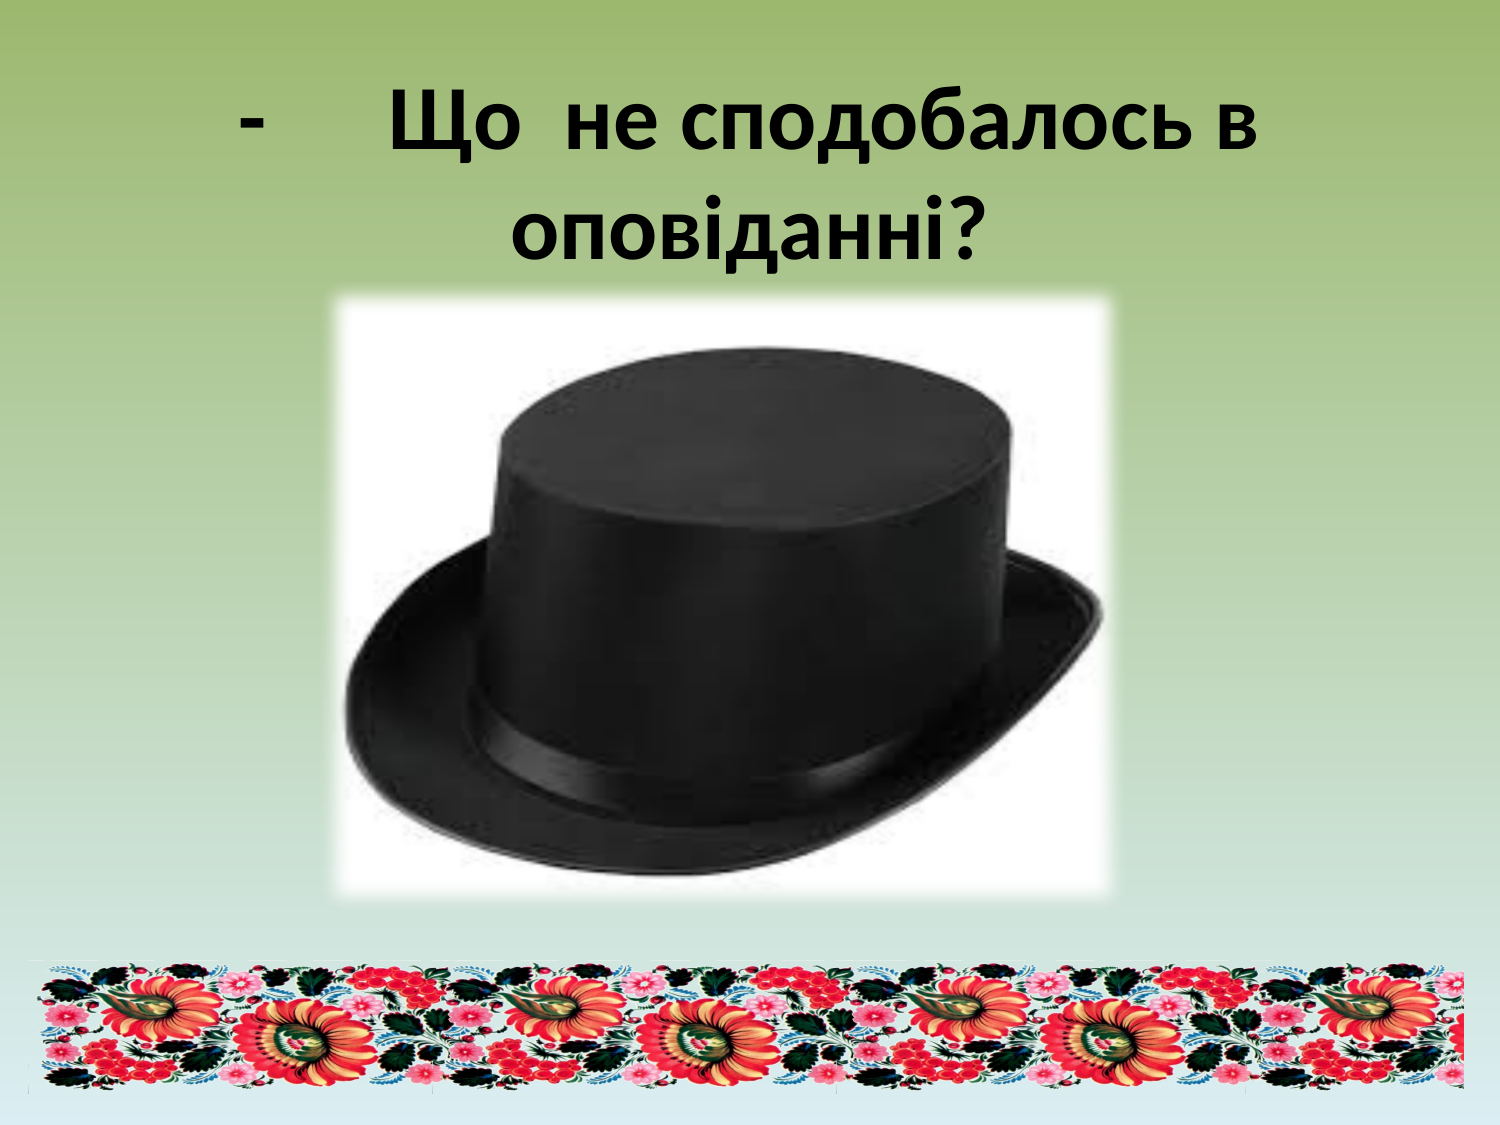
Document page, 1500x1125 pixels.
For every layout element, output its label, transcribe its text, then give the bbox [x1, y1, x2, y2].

picture [317, 278, 1129, 916]
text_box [28, 960, 1465, 1095]
title - Що не сподобалось в оповіданні? [75, 45, 1425, 291]
